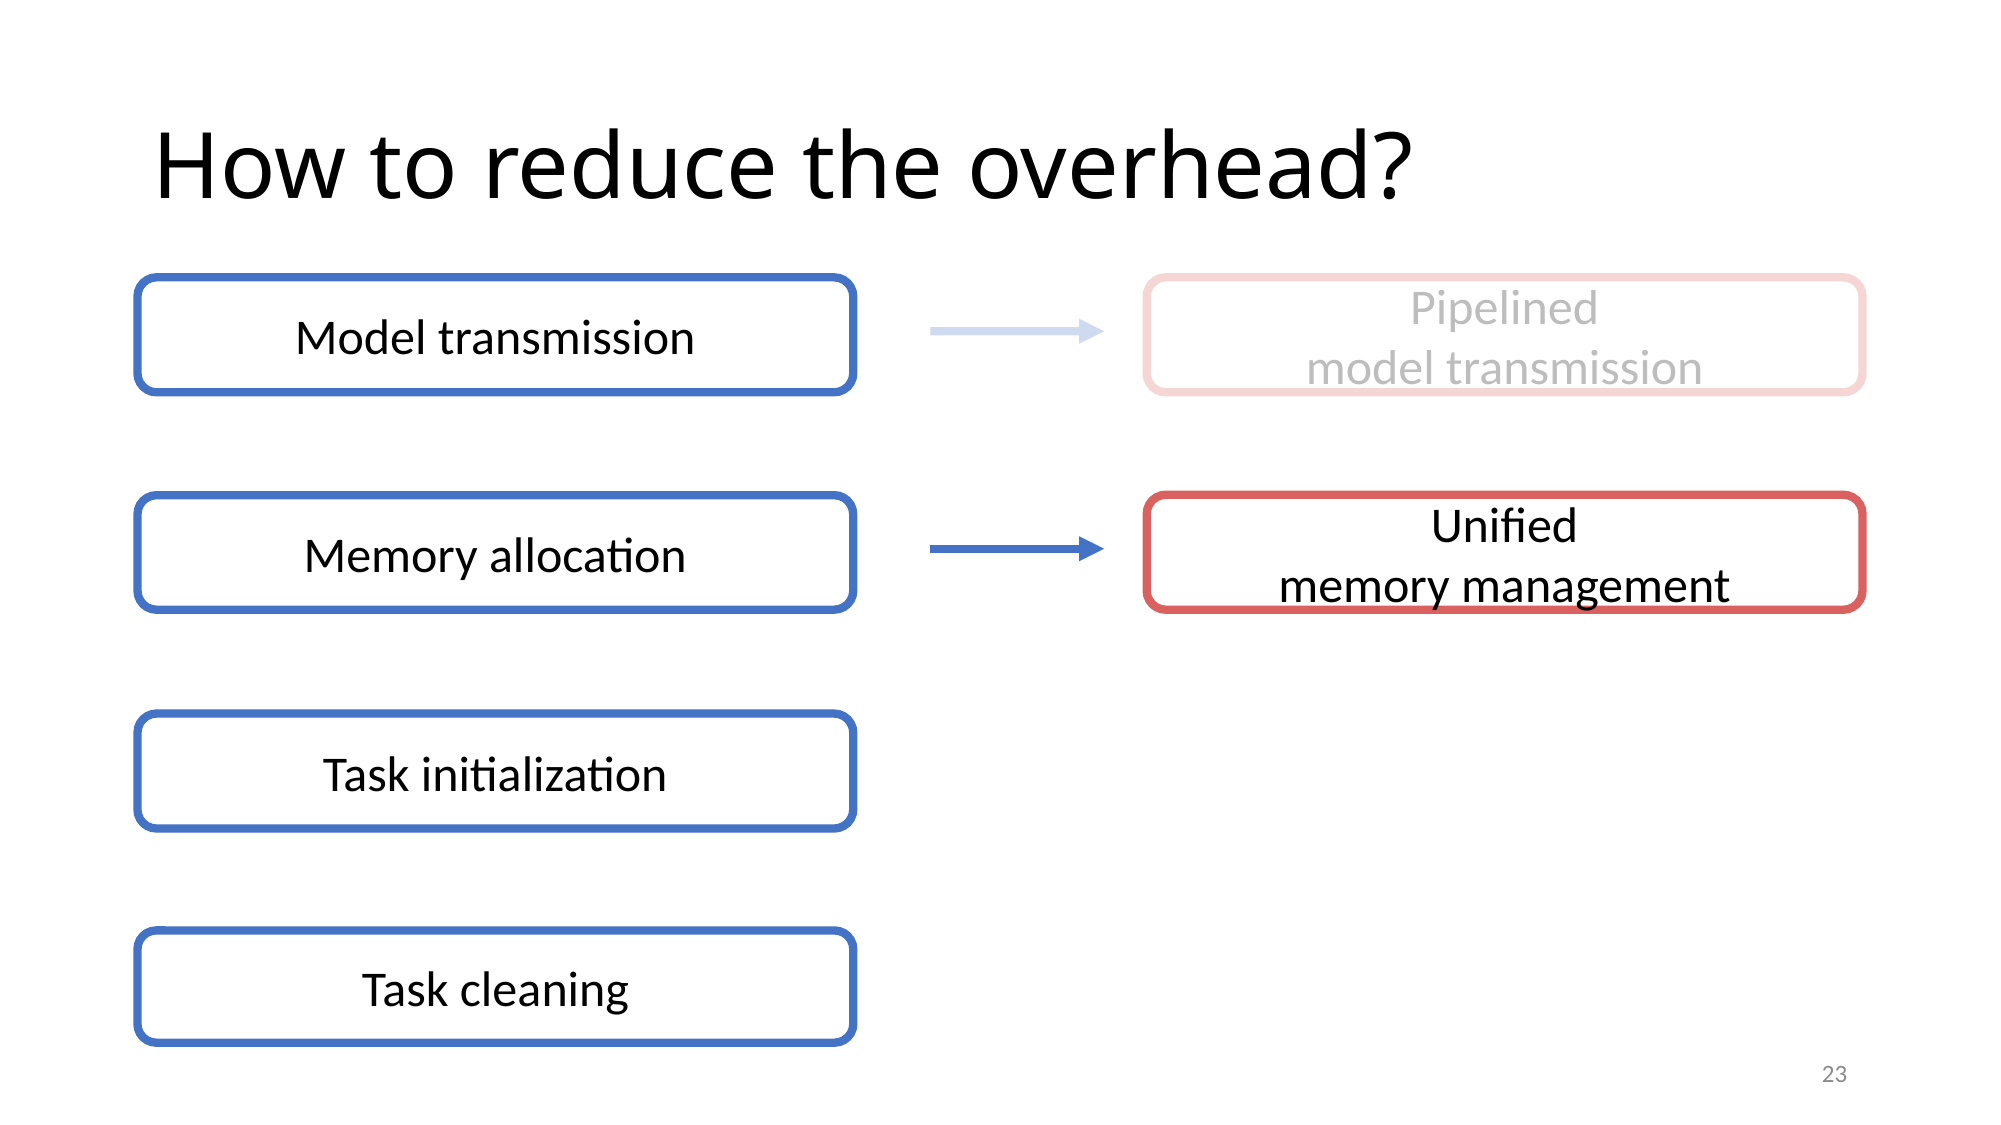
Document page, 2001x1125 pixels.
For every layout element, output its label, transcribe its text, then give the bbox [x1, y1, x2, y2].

text_box Task cleaning [136, 929, 855, 1044]
text_box Memory allocation [136, 494, 855, 611]
title How to reduce the overhead? [137, 59, 1863, 278]
slide_number 23 [1412, 1042, 1863, 1103]
text_box Unified memory management [1145, 493, 1864, 611]
text_box Model transmission [136, 276, 855, 394]
text_box Pipelined model transmission [1145, 276, 1864, 394]
text_box Task initialization [136, 712, 855, 830]
